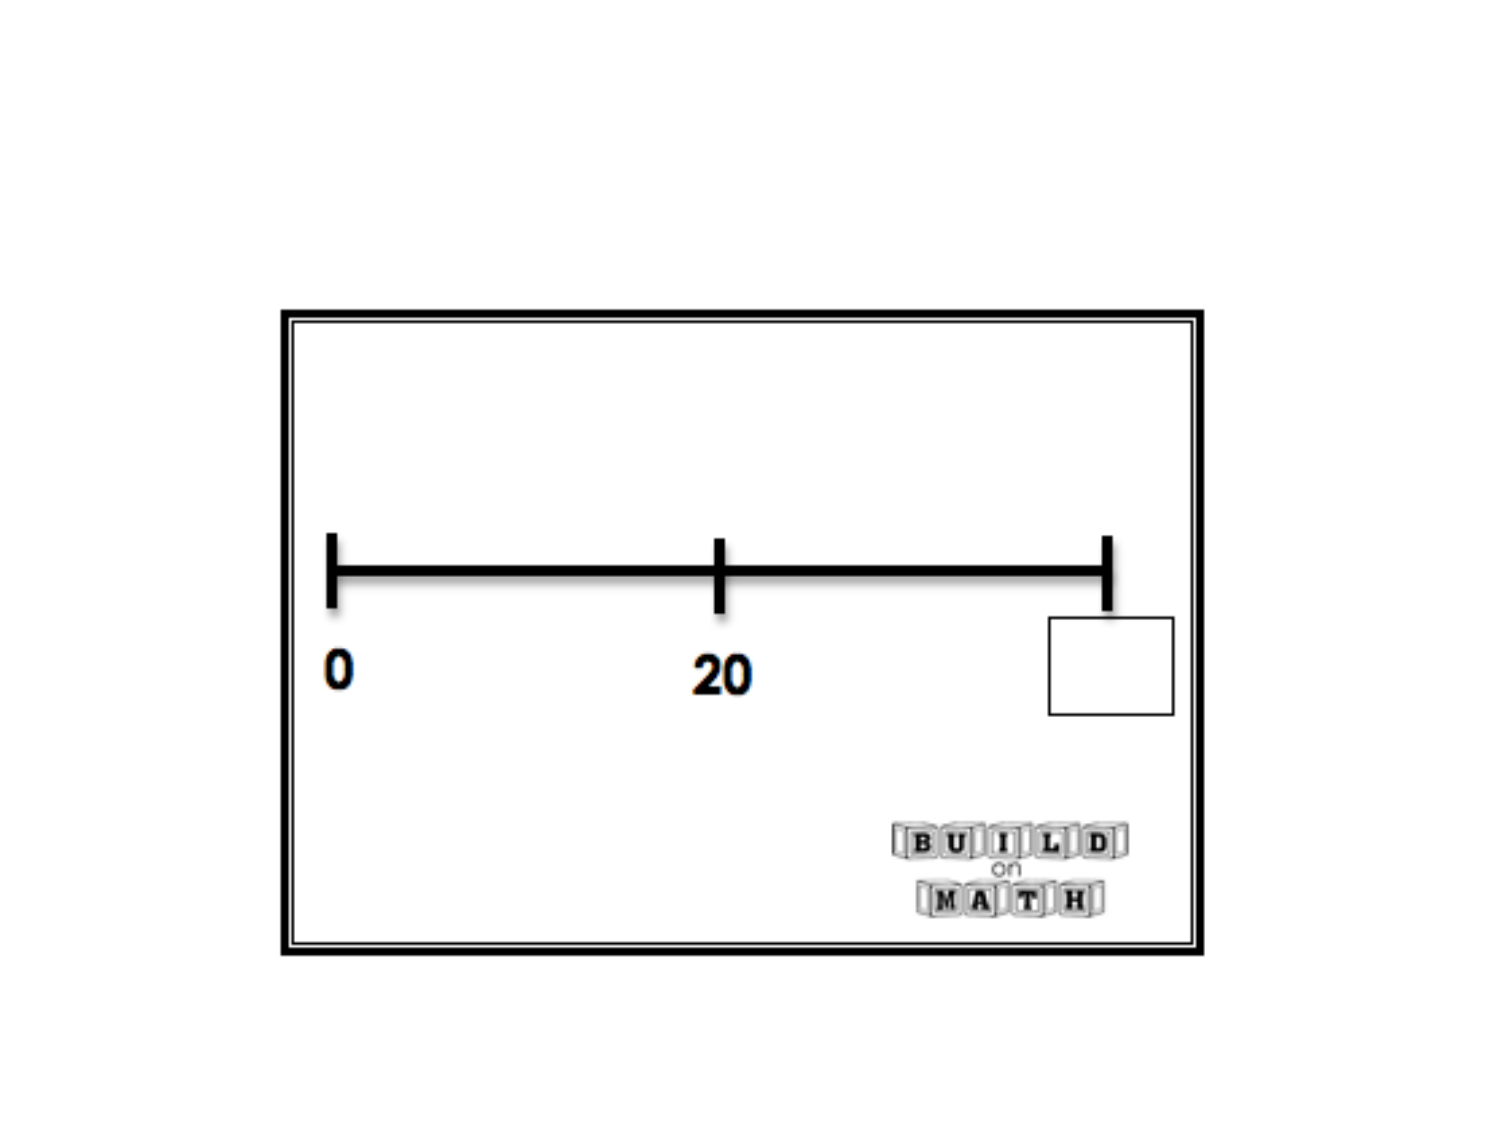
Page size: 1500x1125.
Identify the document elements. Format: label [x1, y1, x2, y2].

list [74, 262, 1426, 1006]
